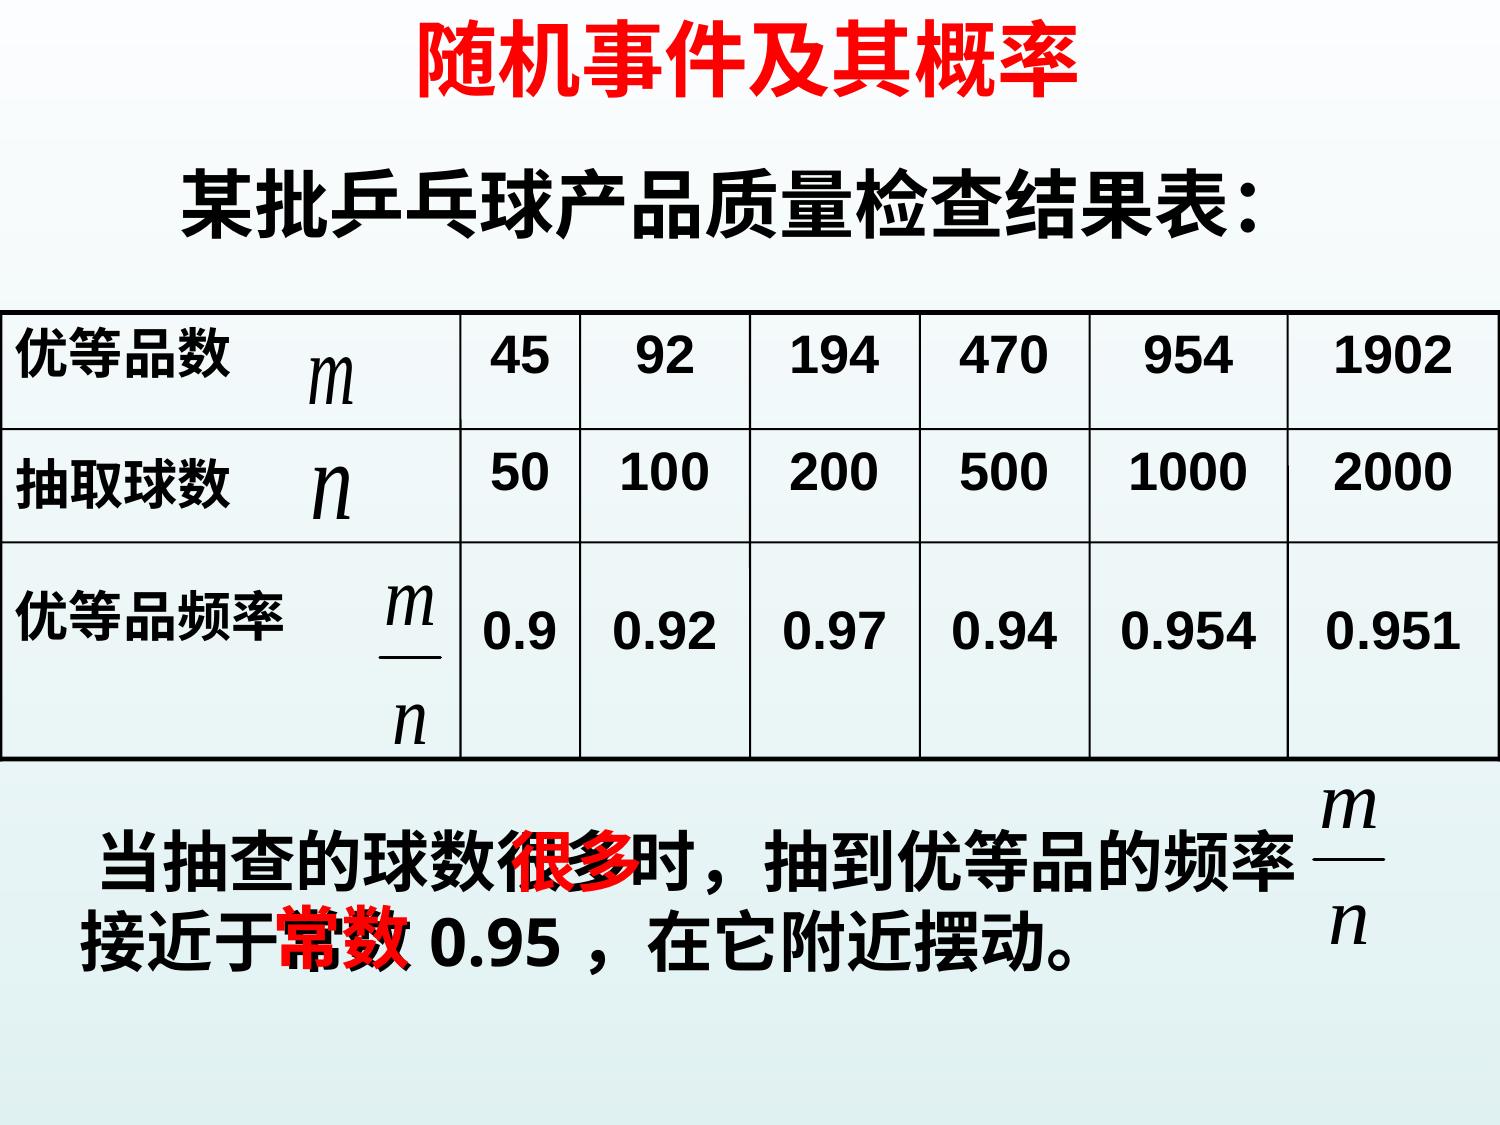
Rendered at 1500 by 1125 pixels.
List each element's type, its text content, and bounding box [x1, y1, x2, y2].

text_box 常数 [187, 887, 495, 985]
text_box 很多 [462, 812, 660, 908]
text_box 随机事件及其概率 [399, 0, 1113, 115]
text_box 当抽查的球数很多时，抽到优等品的频率 接近于常数0.95，在它附近摆动。 [49, 812, 1341, 988]
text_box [1299, 763, 1405, 963]
text_box 某批乒乓球产品质量检查结果表： [164, 149, 1320, 255]
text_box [0, 312, 1500, 763]
